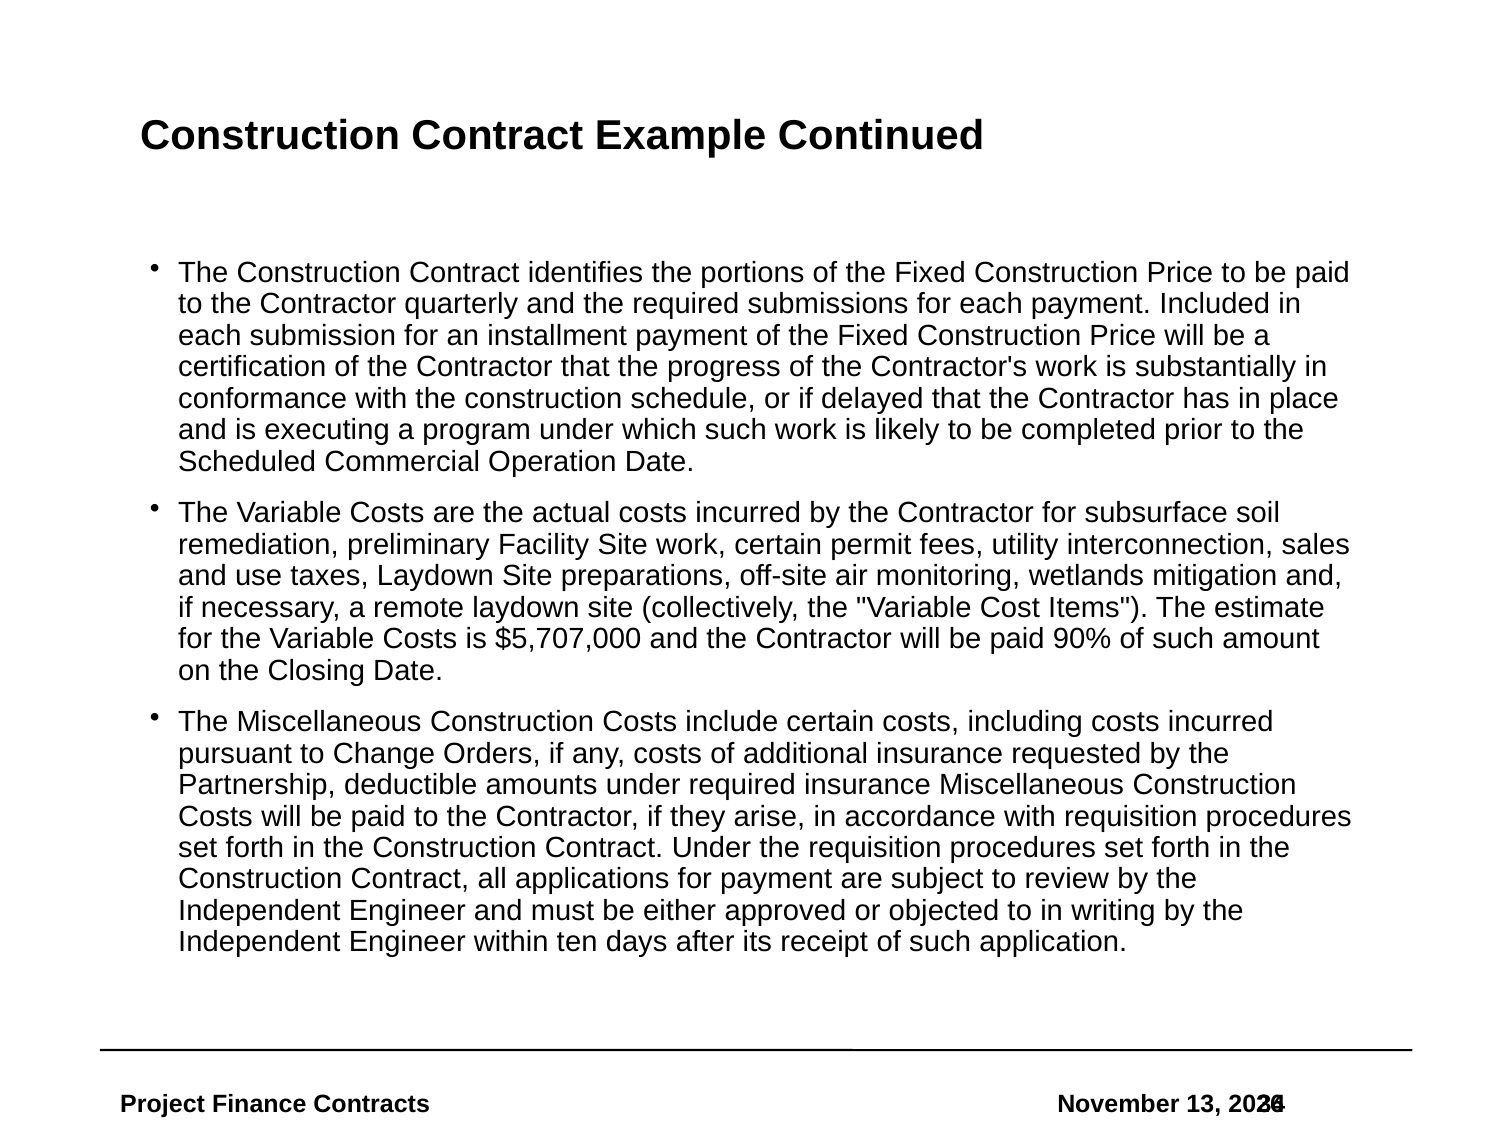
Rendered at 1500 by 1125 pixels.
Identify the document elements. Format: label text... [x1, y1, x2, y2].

title Construction Contract Example Continued [124, 99, 1288, 226]
list The Construction Contract identifies the portions of the Fixed Construction Price to be paid to the Contractor quarterly and the required submissions for each payment. Included in each submission for an installment payment of the Fixed Construction Price will be a certification of the Contractor that the progress of the Contractor's work is substantially in conformance with the construction schedule, or if delayed that the Contractor has in place and is executing a program under which such work is likely to be completed prior to the Scheduled Commercial Operation Date. The Variable Costs are the actual costs incurred by the Contractor for subsurface soil remediation, preliminary Facility Site work, certain permit fees, utility interconnection, sales and use taxes, Laydown Site preparations, off-site air monitoring, wetlands mitigation and, if necessary, a remote laydown site (collectively, the "Variable Cost Items"). The estimate for the Variable Costs is $5,707,000 and the Contractor will be paid 90% of such amount on the Closing Date. The Miscellaneous Construction Costs include certain costs, including costs incurred pursuant to Change Orders, if any, costs of additional insurance requested by the Partnership, deductible amounts under required insurance Miscellaneous Construction Costs will be paid to the Contractor, if they arise, in accordance with requisition procedures set forth in the Construction Contract. Under the requisition procedures set forth in the Construction Contract, all applications for payment are subject to review by the Independent Engineer and must be either approved or objected to in writing by the Independent Engineer within ten days after its receipt of such application. [124, 249, 1376, 1001]
